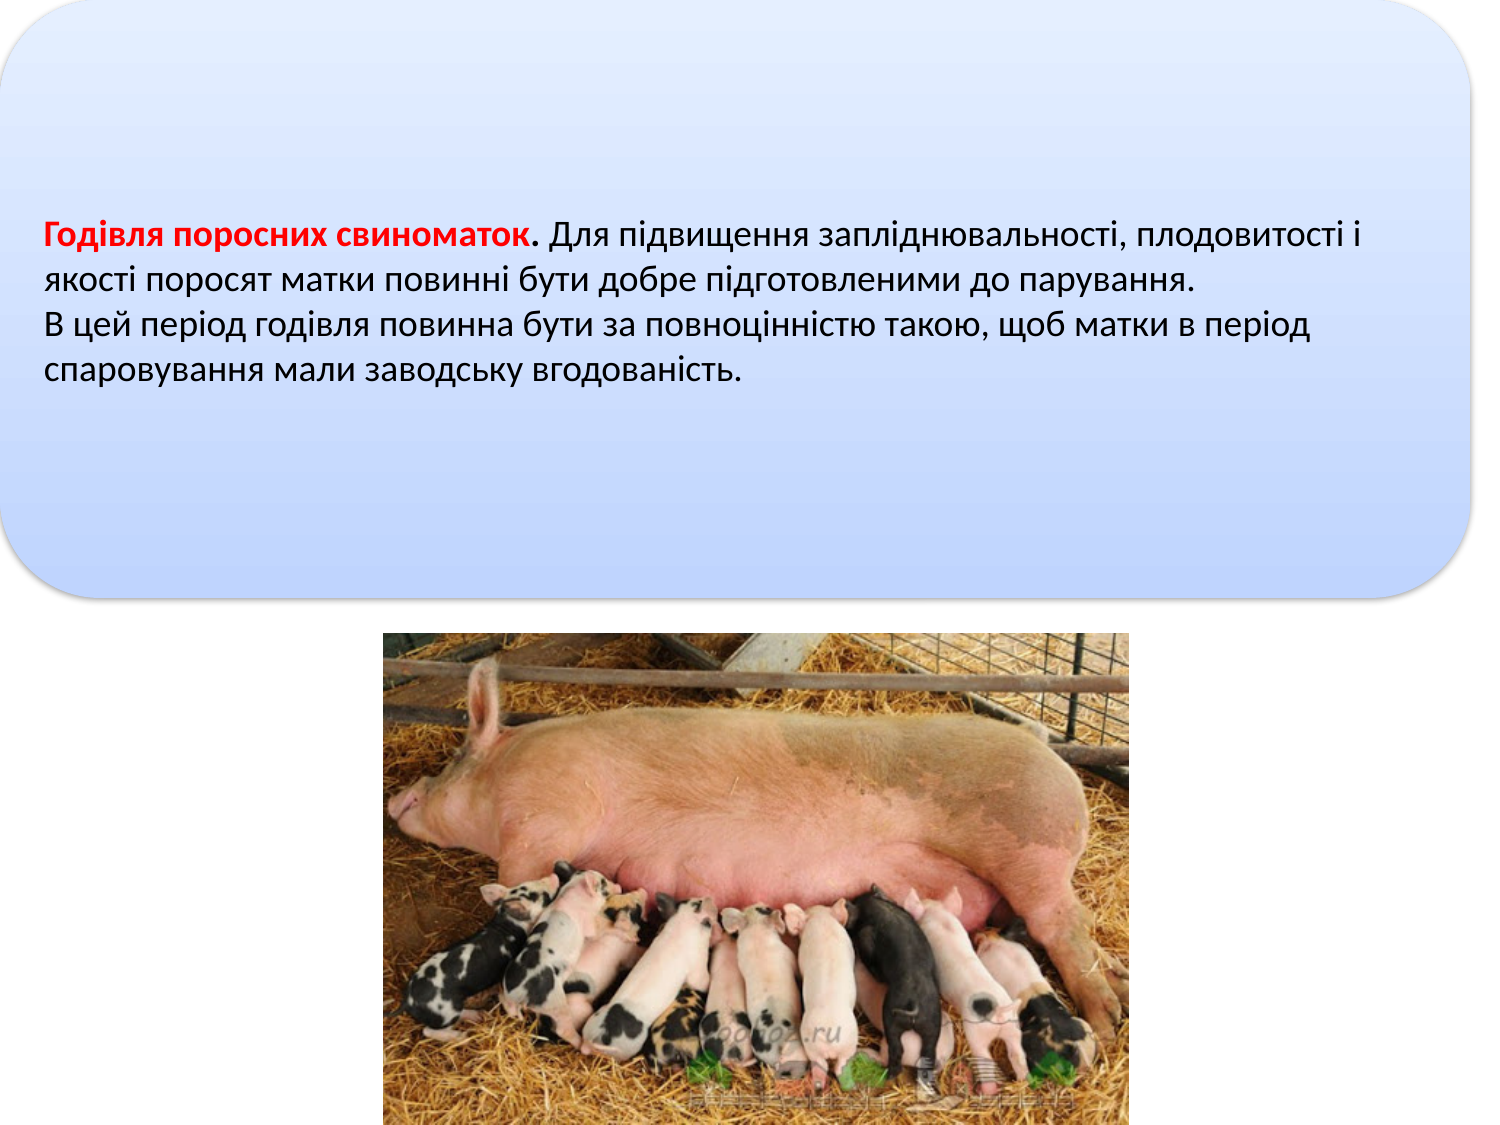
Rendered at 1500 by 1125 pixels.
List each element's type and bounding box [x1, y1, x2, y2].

text_box [0, 0, 1471, 599]
picture [383, 633, 1129, 1125]
